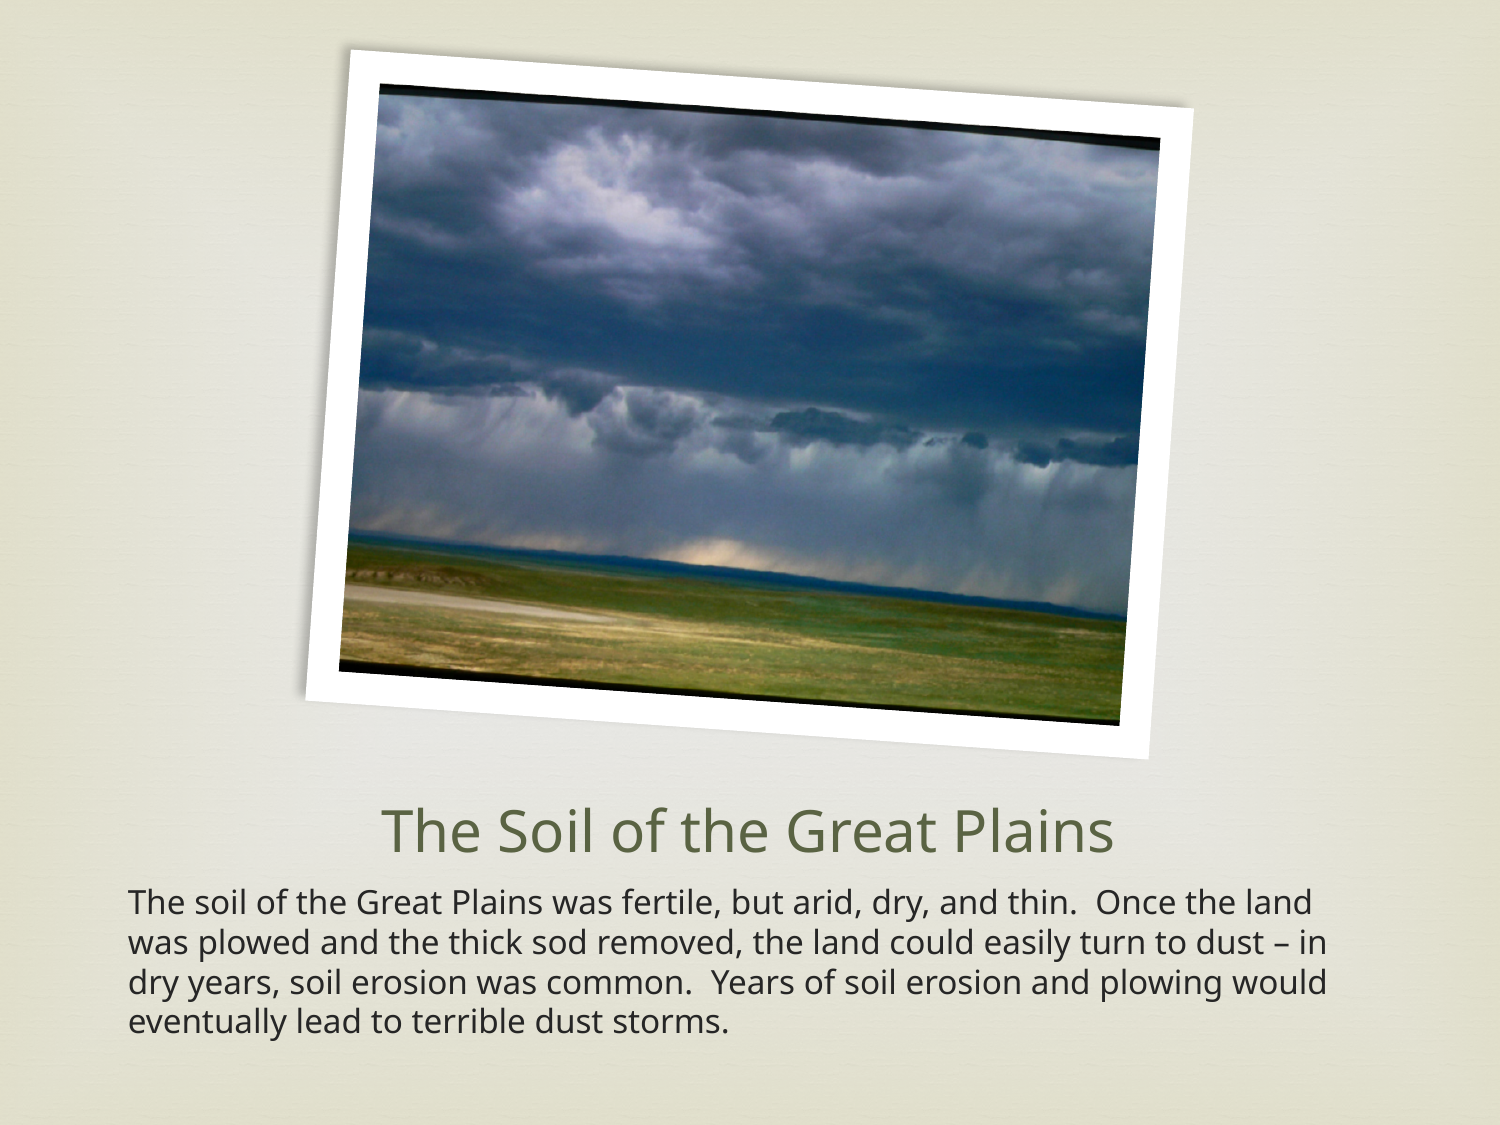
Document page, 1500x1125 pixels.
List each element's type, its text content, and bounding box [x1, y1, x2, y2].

picture [339, 84, 1160, 726]
list The soil of the Great Plains was fertile, but arid, dry, and thin. Once the land was plowed and the thick sod removed, the land could easily turn to dust – in dry years, soil erosion was common. Years of soil erosion and plowing would eventually lead to terrible dust storms. [112, 873, 1386, 1006]
title The Soil of the Great Plains [111, 765, 1386, 872]
